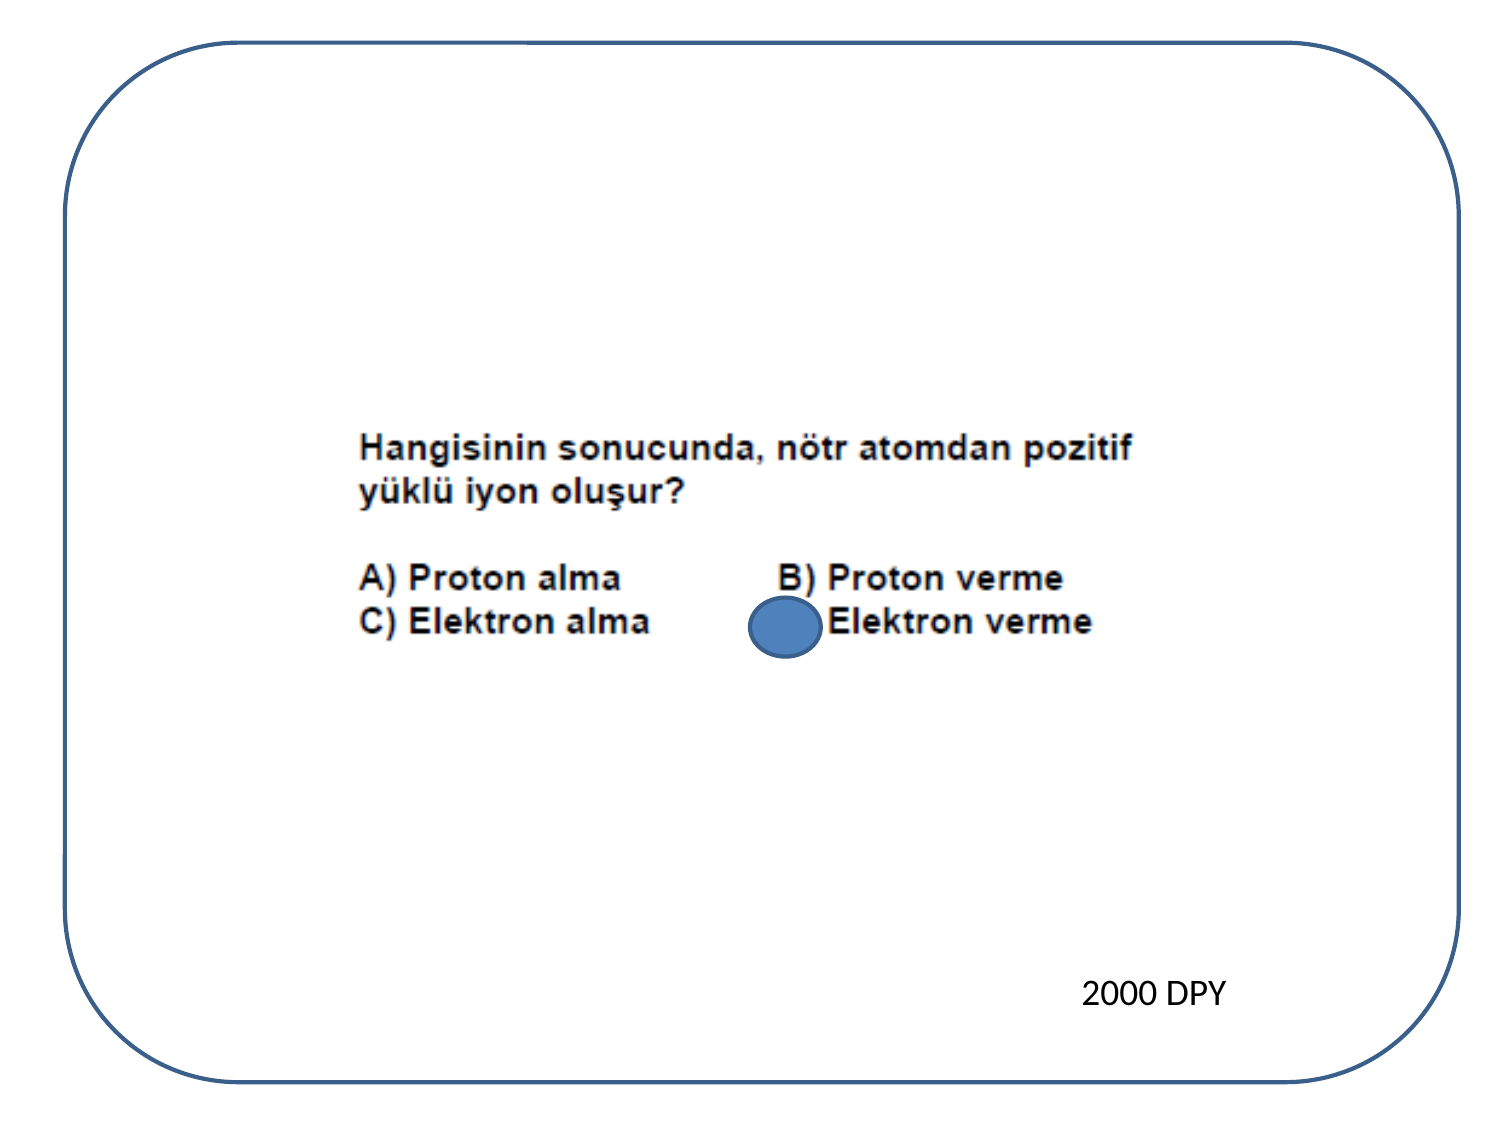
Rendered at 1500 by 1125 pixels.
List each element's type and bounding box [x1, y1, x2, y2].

text_box [62, 40, 1461, 1085]
picture [339, 409, 1188, 669]
